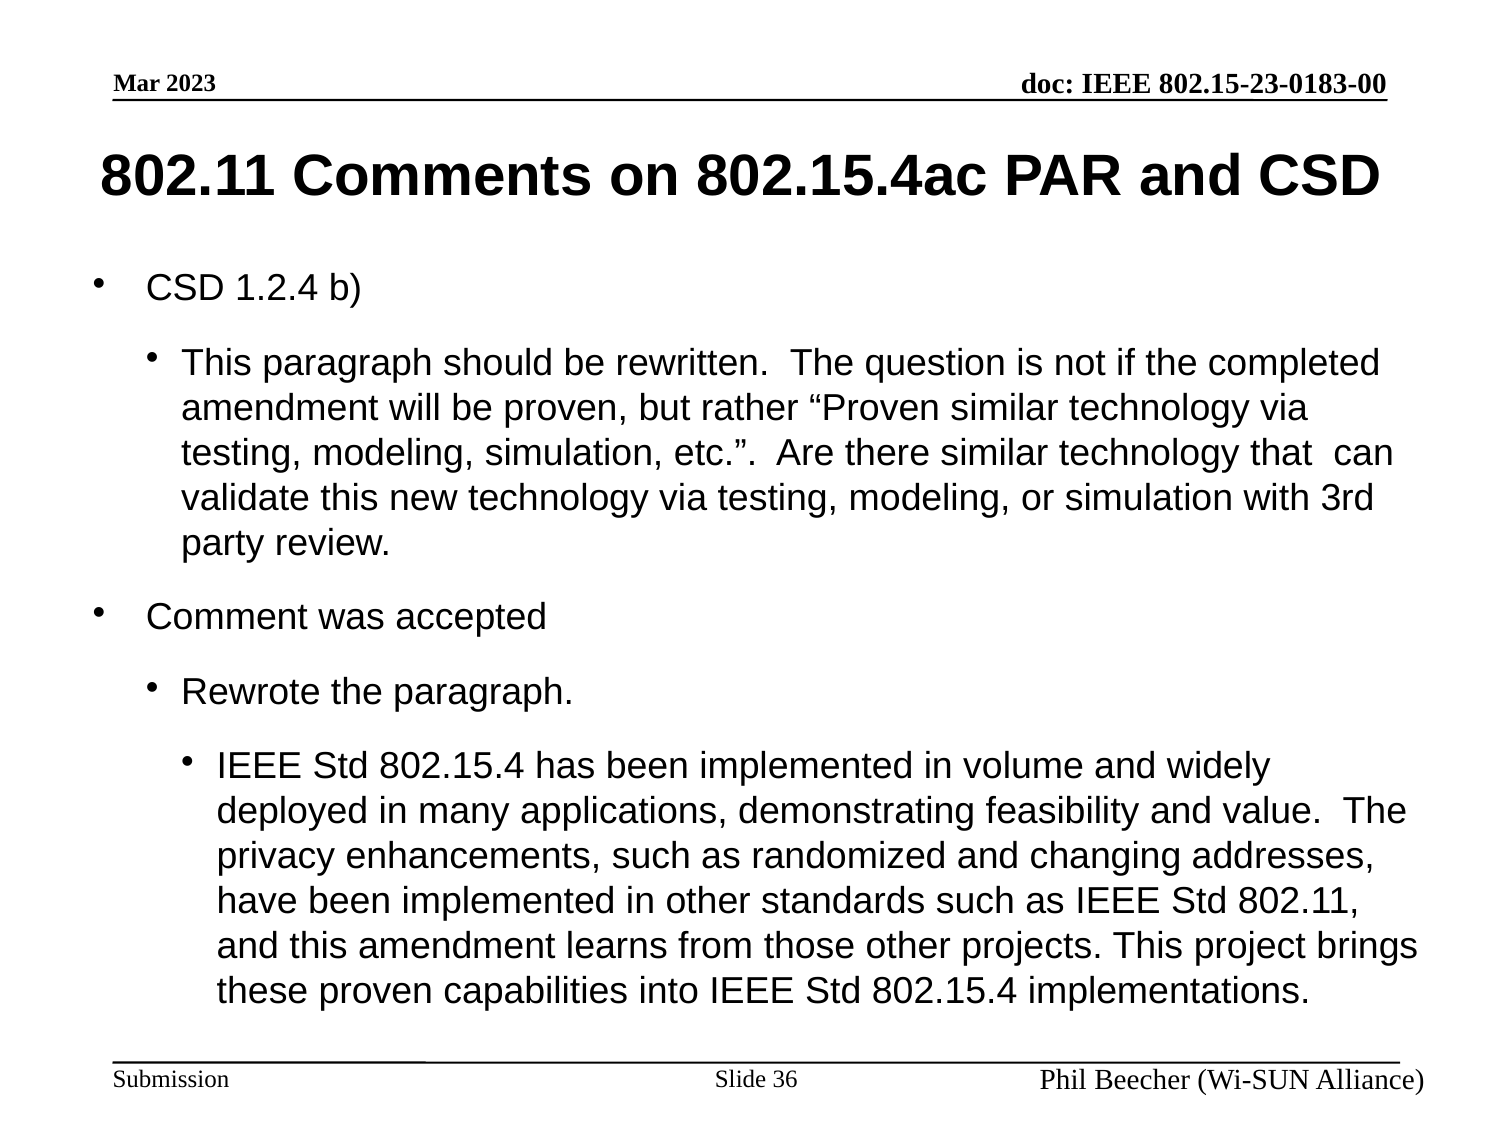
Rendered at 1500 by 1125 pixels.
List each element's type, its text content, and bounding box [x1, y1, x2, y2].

text_box Slide 36 [675, 1062, 838, 1093]
text_box CSD 1.2.4 b) This paragraph should be rewritten. The question is not if the completed amendment will be proven, but rather “Proven similar technology via testing, modeling, simulation, etc.”. Are there similar technology that can validate this new technology via testing, modeling, or simulation with 3rd party review. Comment was accepted Rewrote the paragraph. IEEE Std 802.15.4 has been implemented in volume and widely deployed in many applications, demonstrating feasibility and value. The privacy enhancements, such as randomized and changing addresses, have been implemented in other standards such as IEEE Std 802.11, and this amendment learns from those other projects. This project brings these proven capabilities into IEEE Std 802.15.4 implementations. [74, 263, 1425, 916]
text_box 802.11 Comments on 802.15.4ac PAR and CSD [74, 112, 1425, 233]
